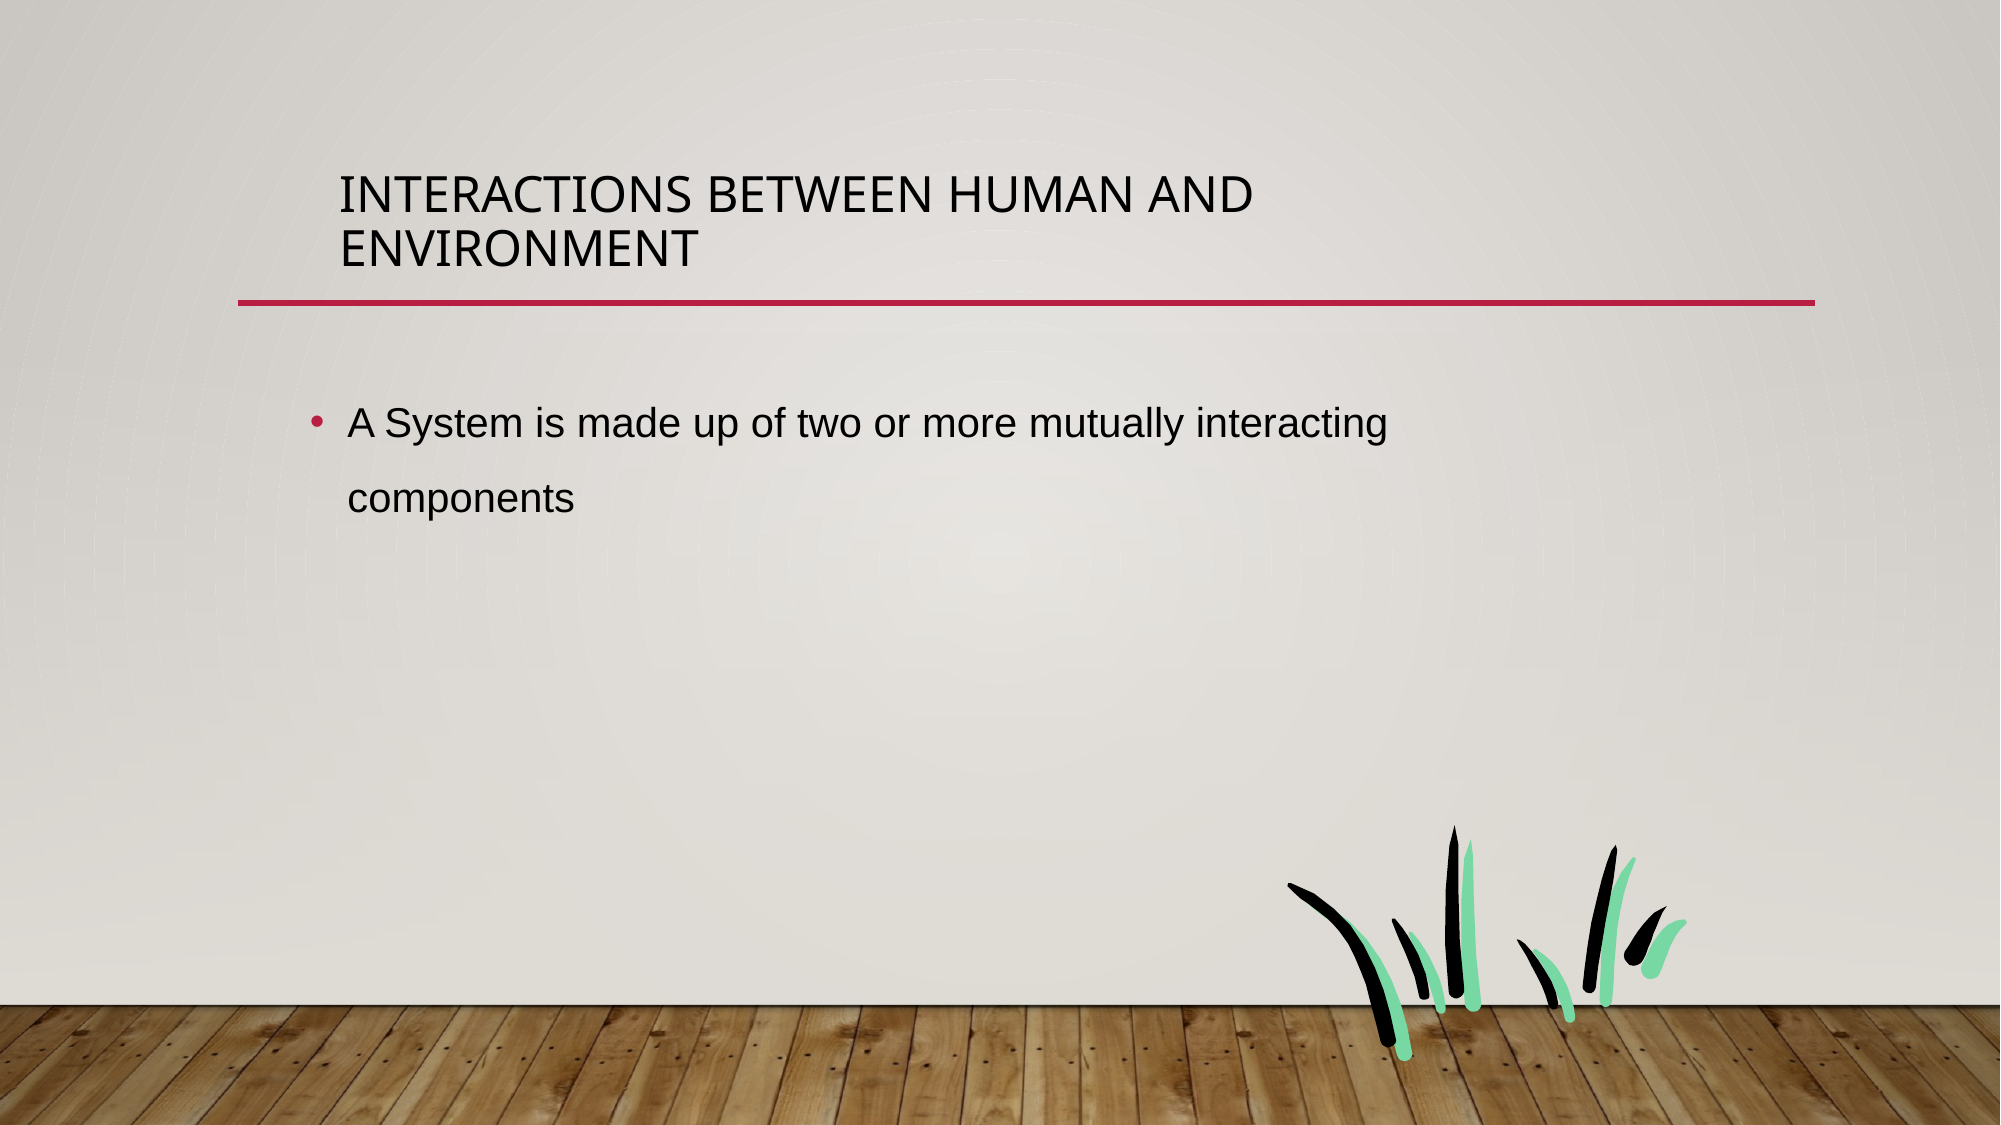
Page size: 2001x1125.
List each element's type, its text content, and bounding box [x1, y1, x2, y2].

title Interactions between human and environment [324, 161, 1600, 363]
list A System is made up of two or more mutually interacting components [294, 363, 1630, 726]
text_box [1287, 824, 1688, 1062]
picture [0, 1005, 2000, 1125]
